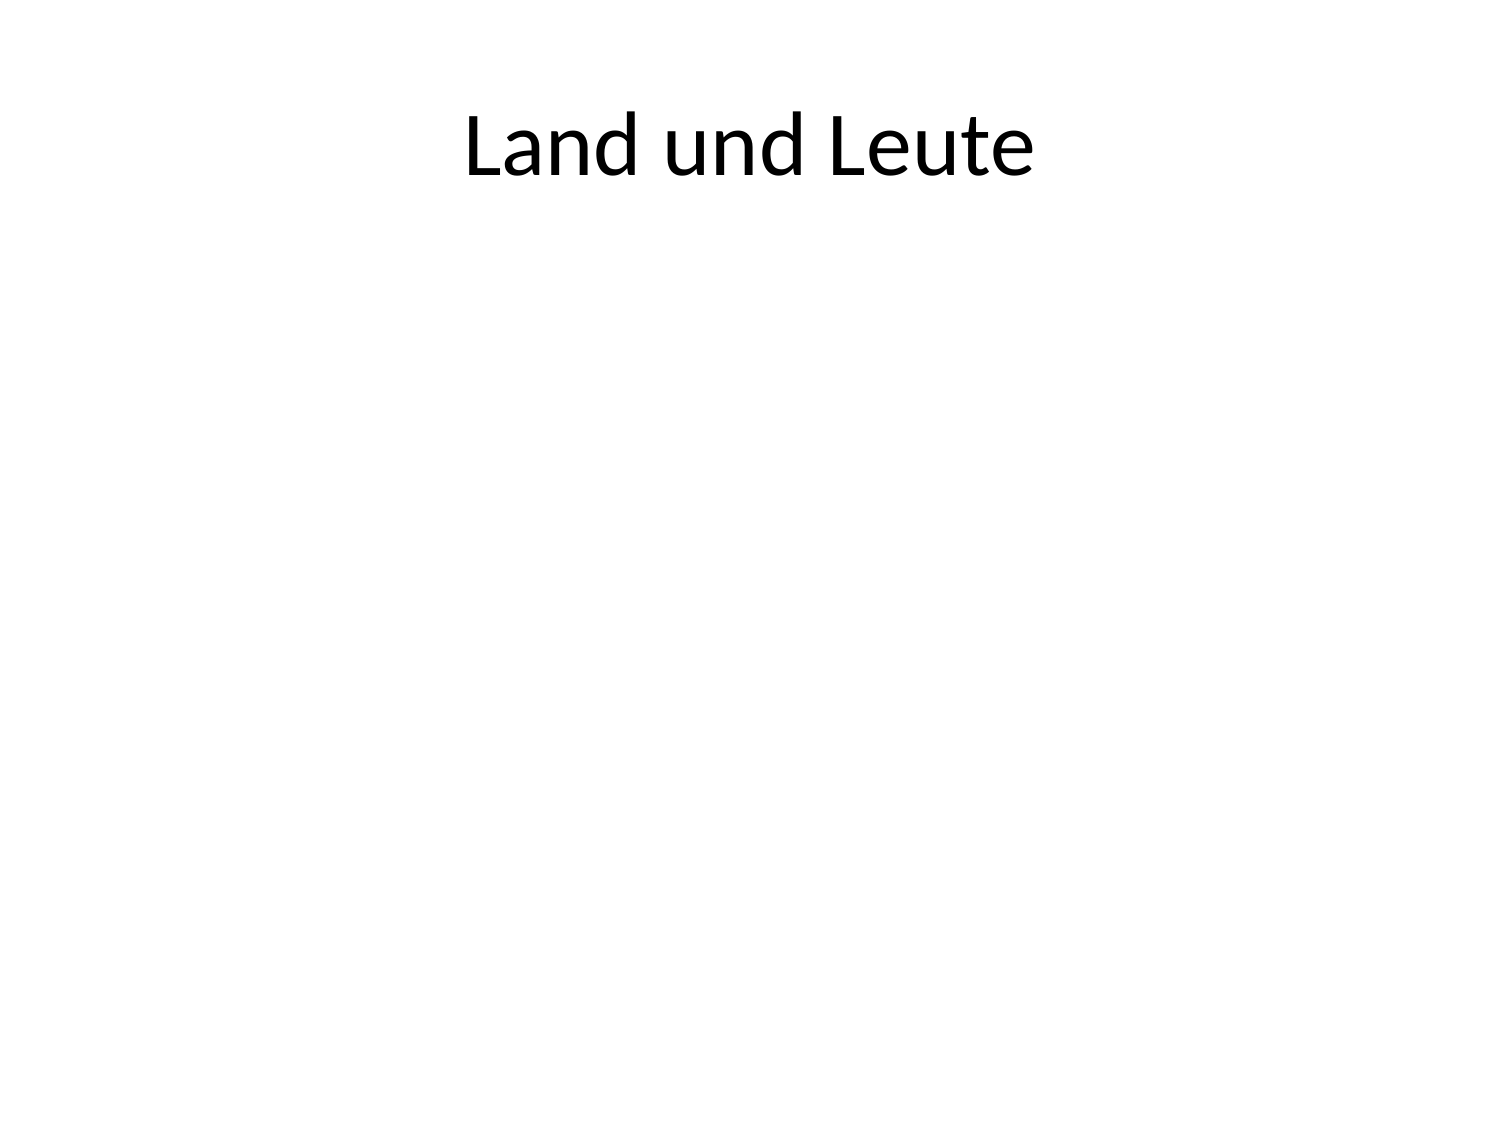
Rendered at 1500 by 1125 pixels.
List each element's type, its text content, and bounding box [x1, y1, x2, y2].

title Land und Leute [75, 45, 1425, 233]
